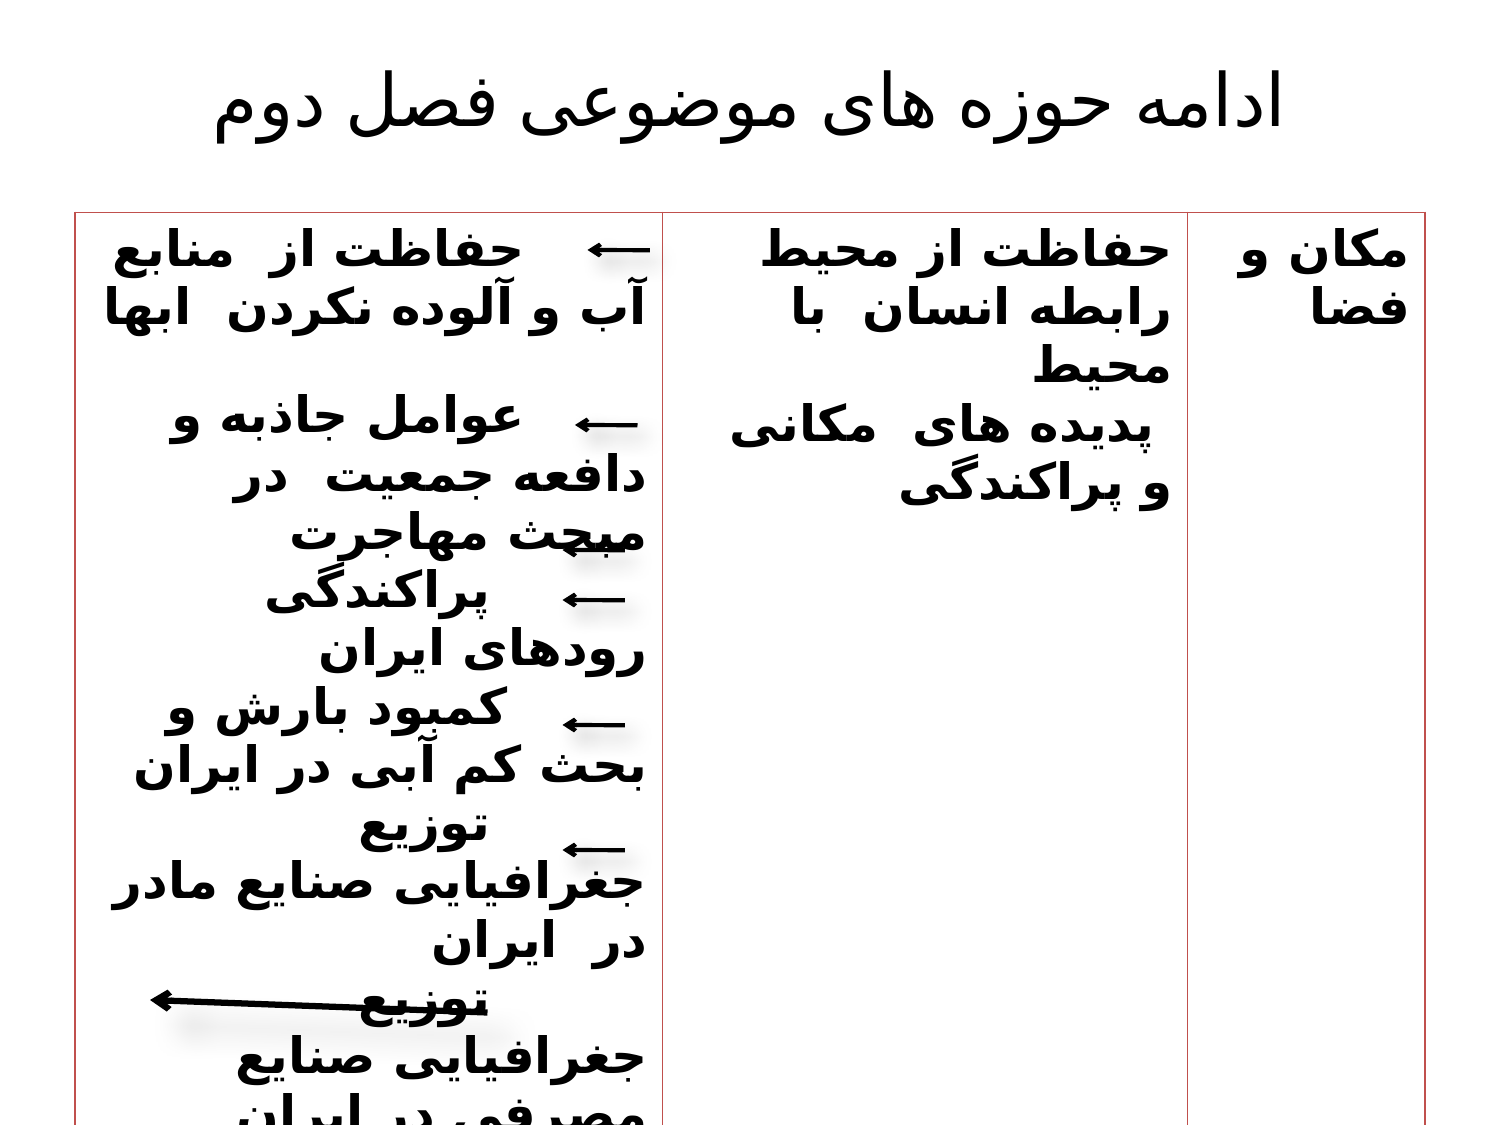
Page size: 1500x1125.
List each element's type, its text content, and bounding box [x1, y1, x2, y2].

table_header حفاظت از منابع آب و آلوده نکردن ابها عوامل جاذبه و دافعه جمعیت در مبحث مهاجرت پراکندگی رودهای ایران کمبود بارش و بحث کم آبی در ایران توزیع جغرافیایی صنایع مادر در ایران توزیع جغرافیایی صنایع مصرفی در ایران ادامه فصل دوم [76, 213, 662, 1125]
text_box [149, 999, 488, 1013]
title ادامه حوزه های موضوعی فصل دوم [75, 45, 1425, 150]
table_header حفاظت از محیط رابطه انسان با محیط پدیده های مکانی و پراکندگی [663, 213, 1187, 1125]
table_header مکان و فضا [1188, 213, 1424, 1125]
